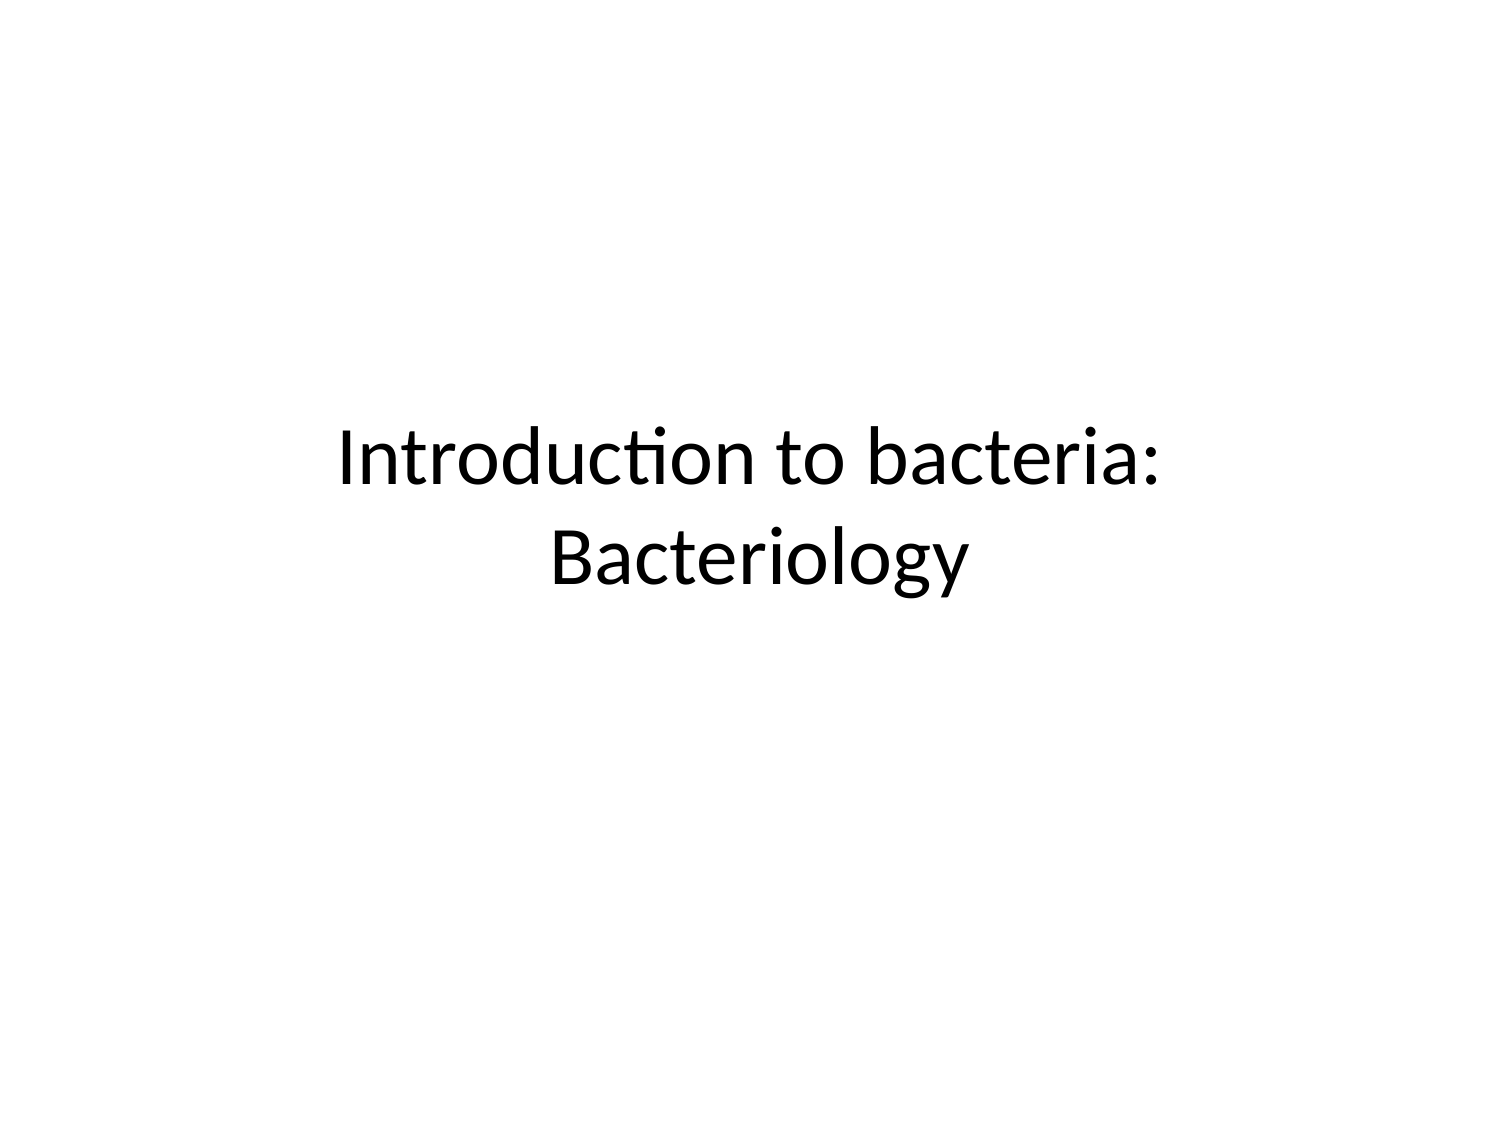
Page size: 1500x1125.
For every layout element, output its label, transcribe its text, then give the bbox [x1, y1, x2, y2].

text_box Introduction to bacteria: Bacteriology [322, 393, 1179, 609]
